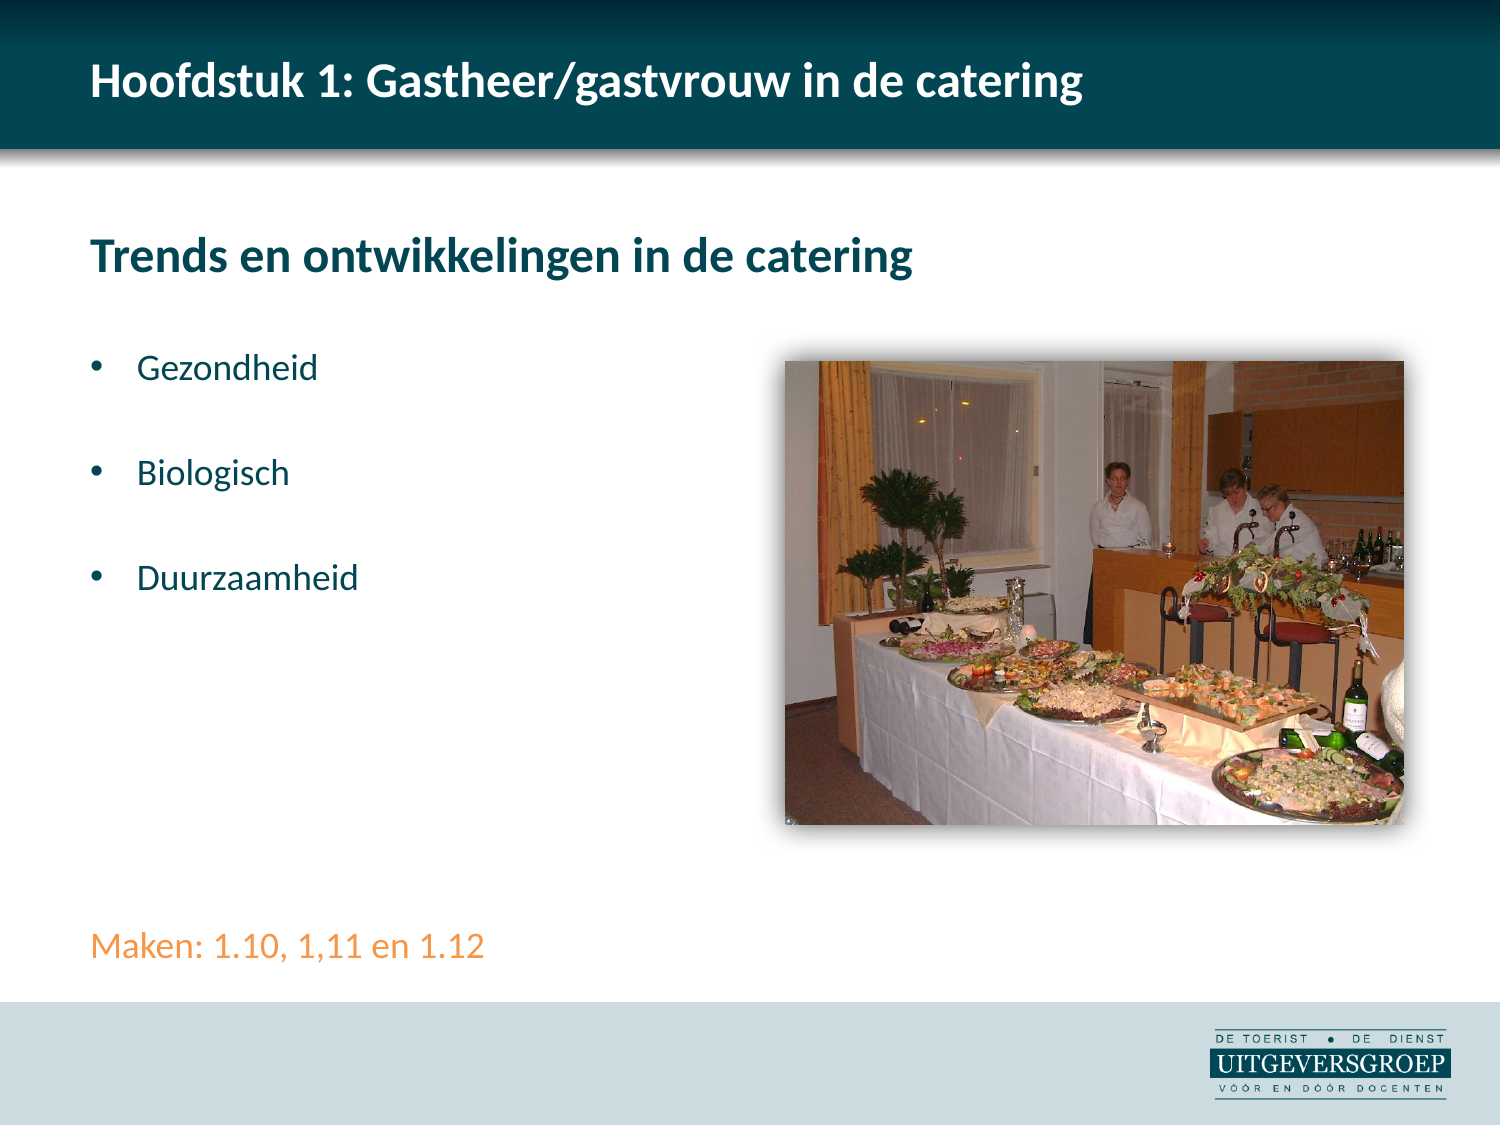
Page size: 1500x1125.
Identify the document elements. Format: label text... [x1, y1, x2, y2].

title Hoofdstuk 1: Gastheer/gastvrouw in de catering [75, 0, 1425, 172]
picture [1210, 1021, 1451, 1106]
list Trends en ontwikkelingen in de catering Gezondheid Biologisch Duurzaamheid Maken: 1.10, 1,11 en 1.12 [75, 221, 1425, 1083]
picture [785, 361, 1404, 826]
